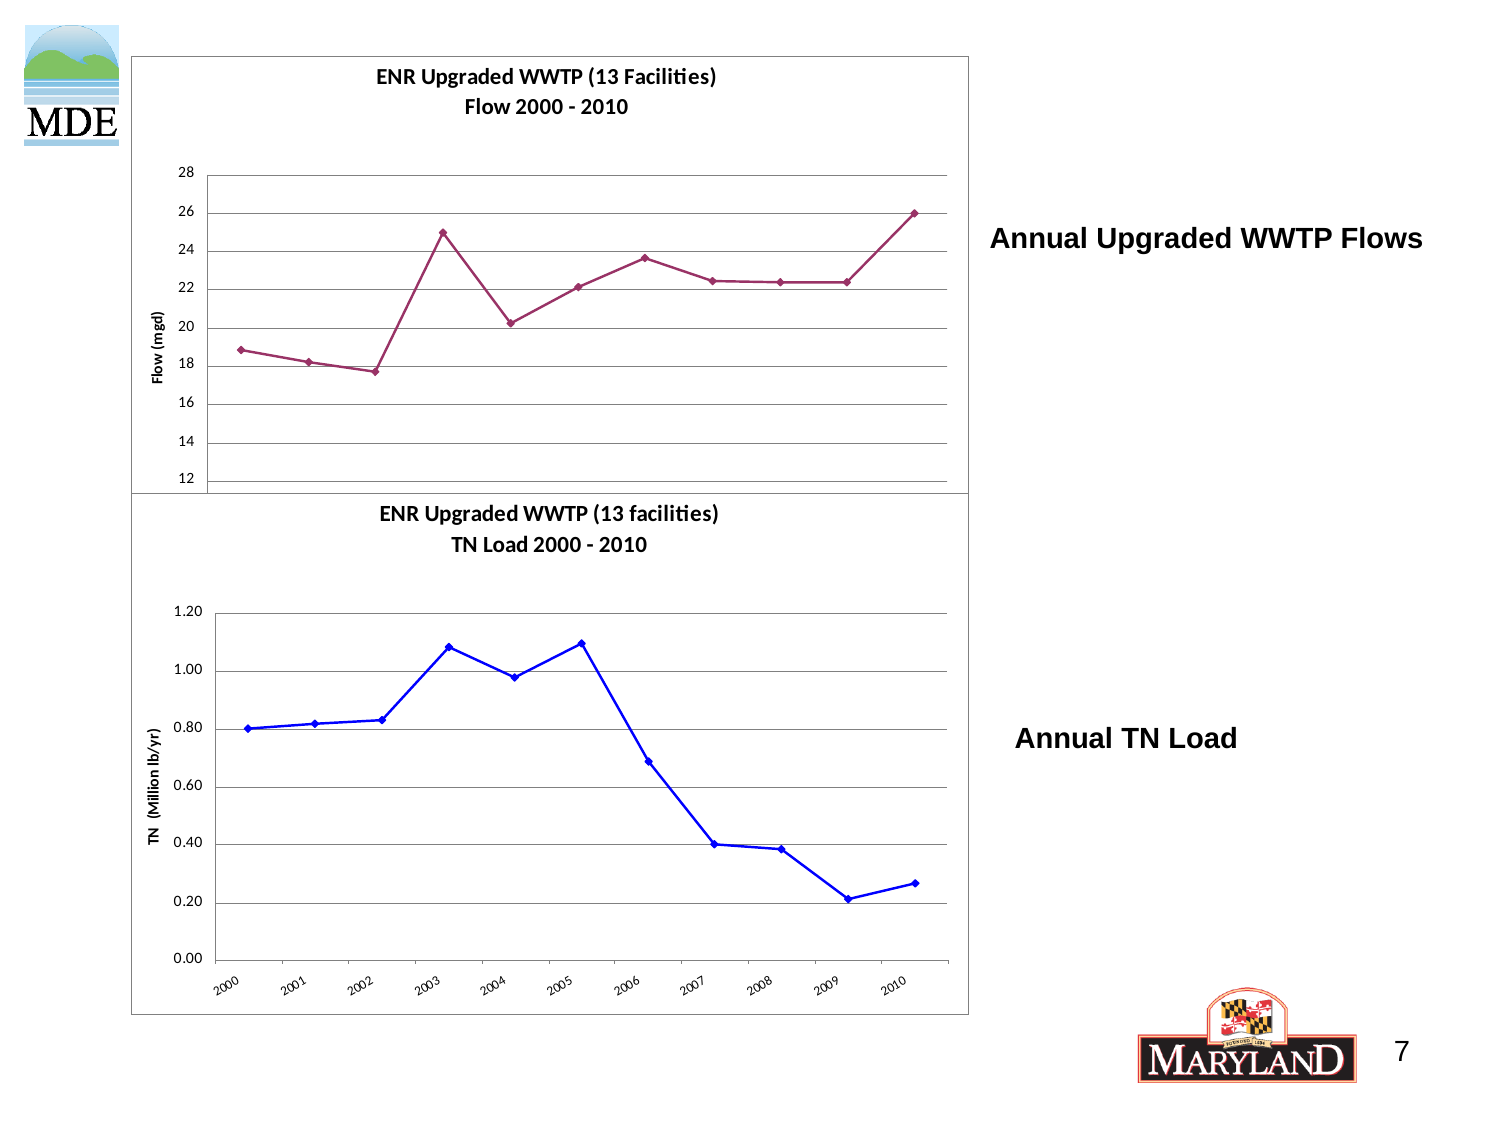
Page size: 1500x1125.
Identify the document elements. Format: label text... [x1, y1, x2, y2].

text_box Annual Upgraded WWTP Flows [979, 212, 1439, 263]
picture [24, 24, 119, 146]
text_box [124, 487, 976, 1020]
picture [1137, 987, 1358, 1083]
slide_number 7 [1074, 1024, 1426, 1103]
text_box Annual TN Load [999, 712, 1253, 833]
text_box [124, 49, 976, 487]
